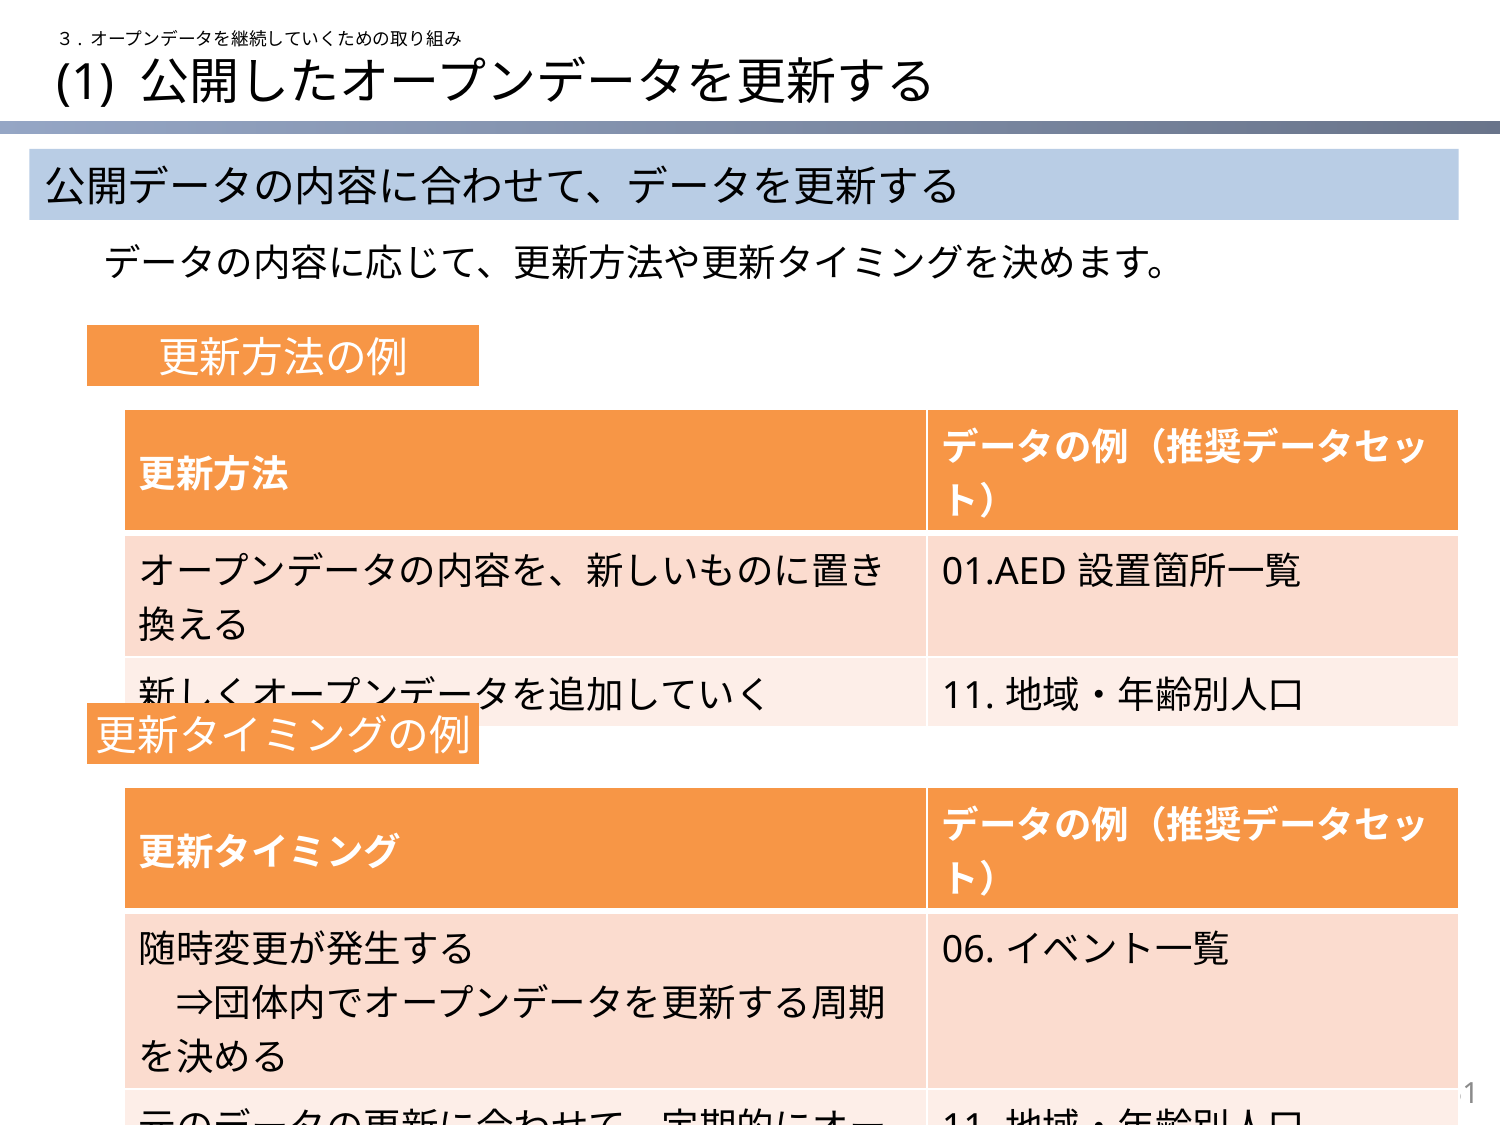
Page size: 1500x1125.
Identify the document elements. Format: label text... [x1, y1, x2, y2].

table_header データの例（推奨データセット） [928, 410, 1458, 530]
slide_number 50 [1460, 1070, 1495, 1118]
text_box 公開データの内容に合わせて、データを更新する [28, 148, 1460, 221]
text_box 更新方法の例 [87, 325, 479, 386]
title (1) 公開したオープンデータを更新する [41, 58, 1459, 119]
table_header 更新タイミング [125, 788, 926, 908]
table_header 更新方法 [125, 410, 926, 530]
table_cell 随時変更が発生する ⇒団体内でオープンデータを更新する周期を決める [125, 914, 926, 1088]
text_box データの内容に応じて、更新方法や更新タイミングを決めます。 [88, 231, 1411, 303]
table_cell 新しくオープンデータを追加していく [125, 658, 926, 726]
table_cell 01.AED設置箇所一覧 [928, 536, 1458, 656]
table_cell 06.イベント一覧 [928, 914, 1458, 1088]
table_cell オープンデータの内容を、新しいものに置き換える [125, 536, 926, 656]
table_cell 11.地域・年齢別人口 [928, 1090, 1458, 1125]
text_box ３. オープンデータを継続していくための取り組み [41, 19, 1471, 58]
text_box 更新タイミングの例 [87, 703, 479, 764]
table_cell 元のデータの更新に合わせて、定期的にオープンデータの変更や追加を行う [125, 1090, 926, 1125]
table_header データの例（推奨データセット） [928, 788, 1458, 908]
table_cell 11.地域・年齢別人口 [928, 658, 1458, 726]
